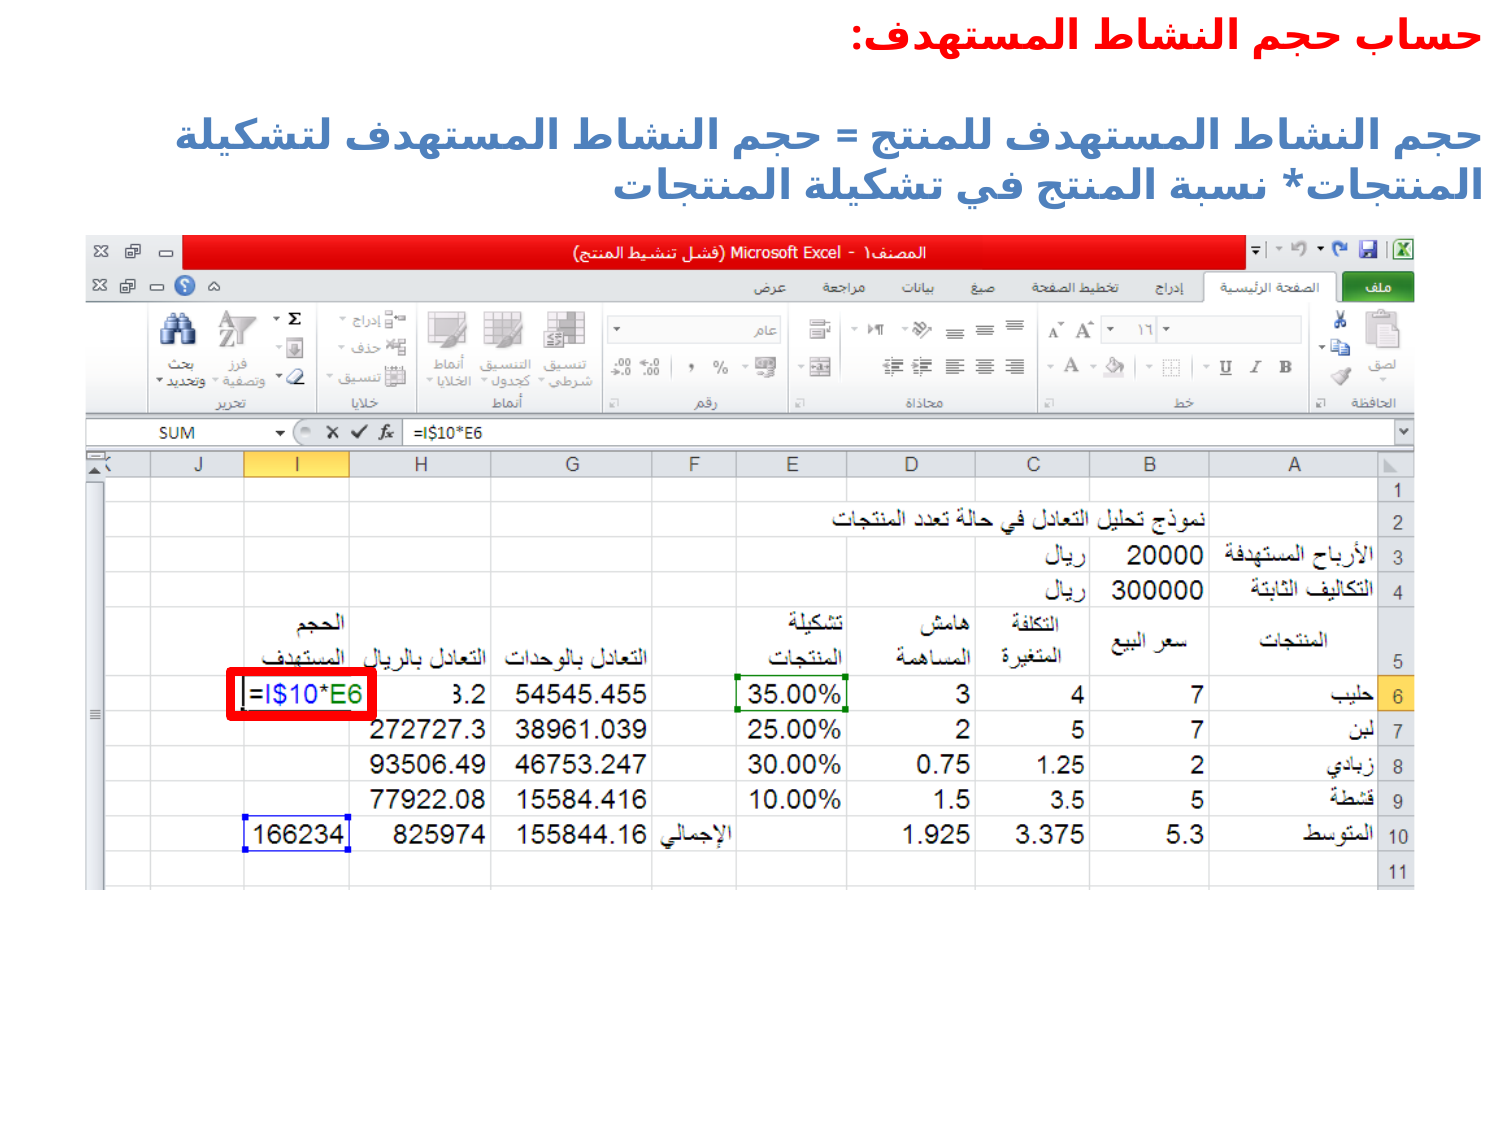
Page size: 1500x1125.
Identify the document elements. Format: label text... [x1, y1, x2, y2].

picture [85, 235, 1415, 890]
text_box حساب حجم النشاط المستهدف: [247, 0, 1500, 65]
text_box حجم النشاط المستهدف للمنتج = حجم النشاط المستهدف لتشكيلة المنتجات* نسبة المنتج في تشكيلة المنتجات [0, 100, 1500, 266]
